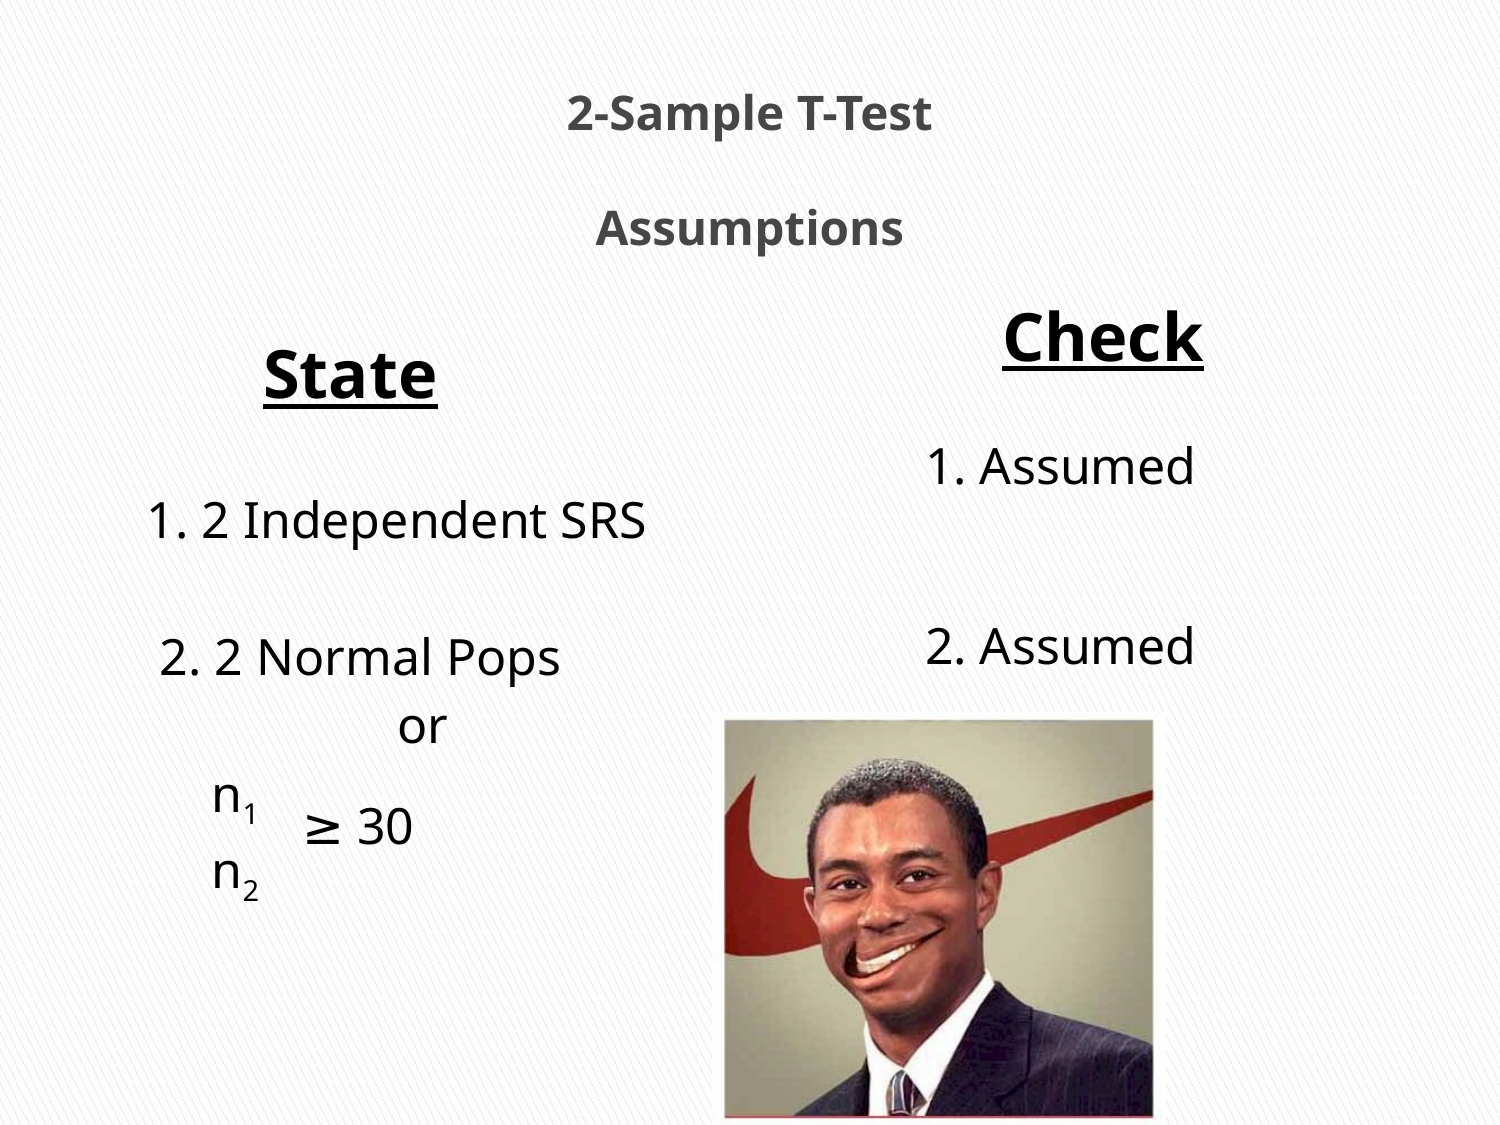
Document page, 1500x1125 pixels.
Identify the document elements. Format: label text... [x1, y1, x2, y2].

picture [712, 712, 1166, 1125]
text_box ≥ 30 [287, 787, 438, 863]
title 2-Sample T-Test Assumptions [75, 75, 1425, 263]
list State 1. 2 Independent SRS 2. 2 Normal Pops or n1 n2 [75, 324, 738, 972]
list Check 1. Assumed 2. Assumed [762, 287, 1426, 935]
